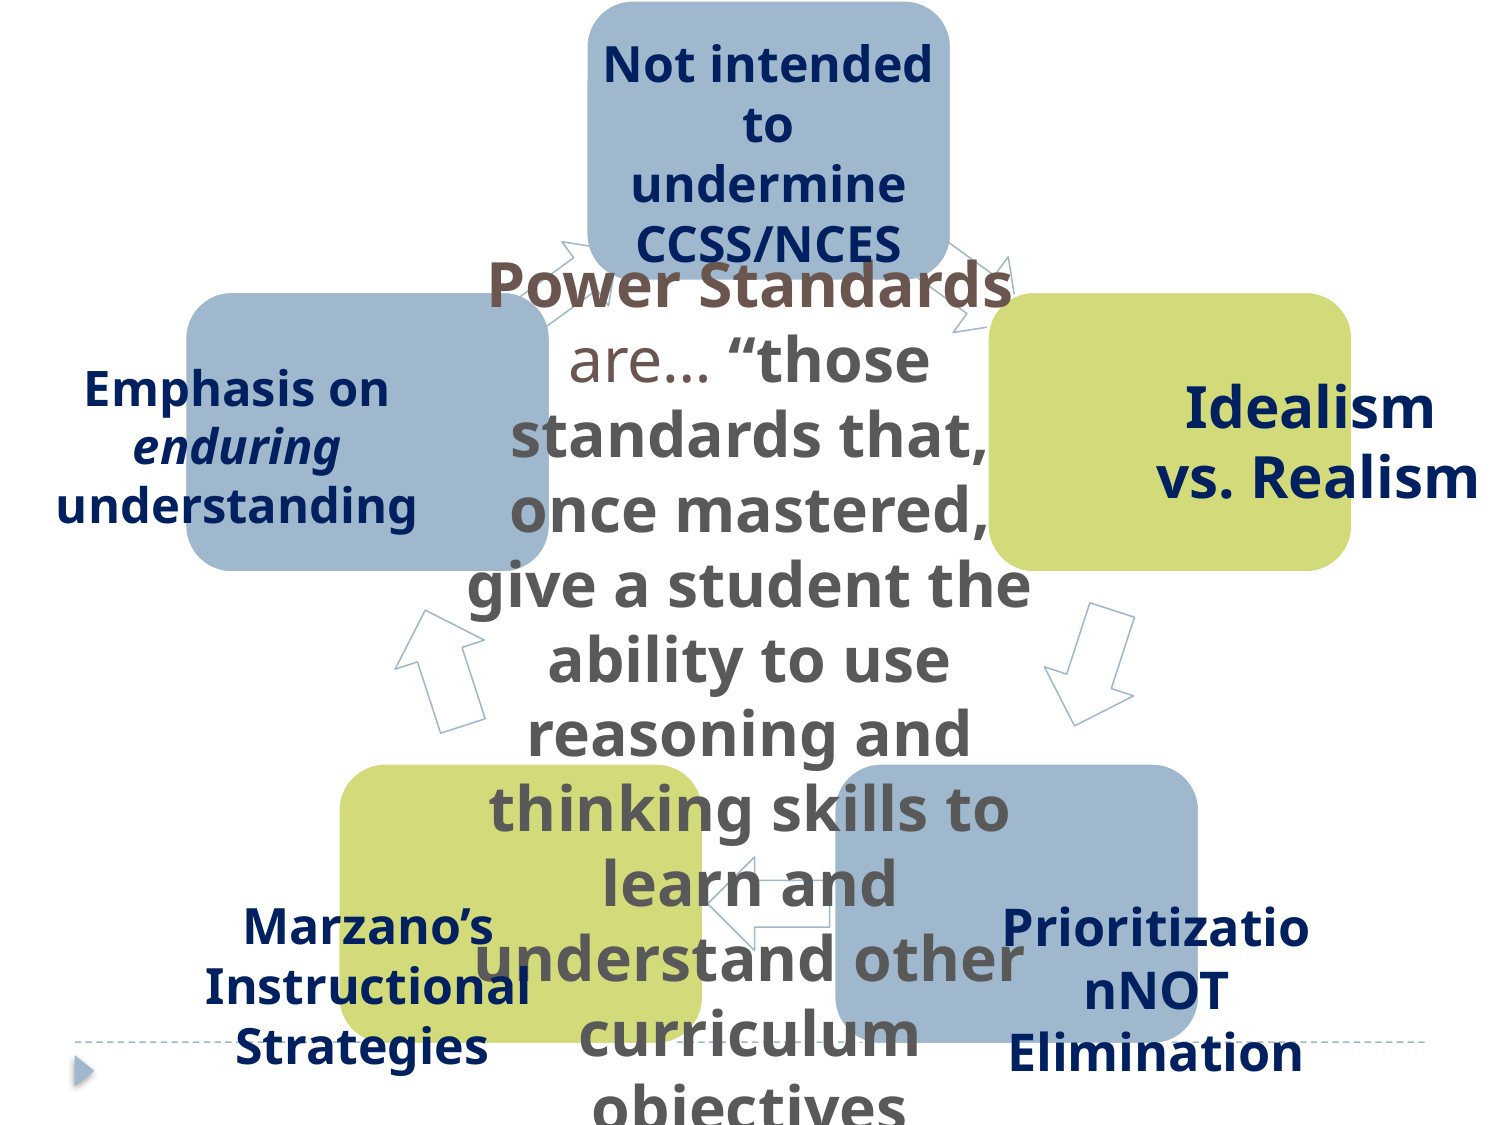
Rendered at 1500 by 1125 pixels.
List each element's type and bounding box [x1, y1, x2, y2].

text_box [37, 0, 1500, 1125]
